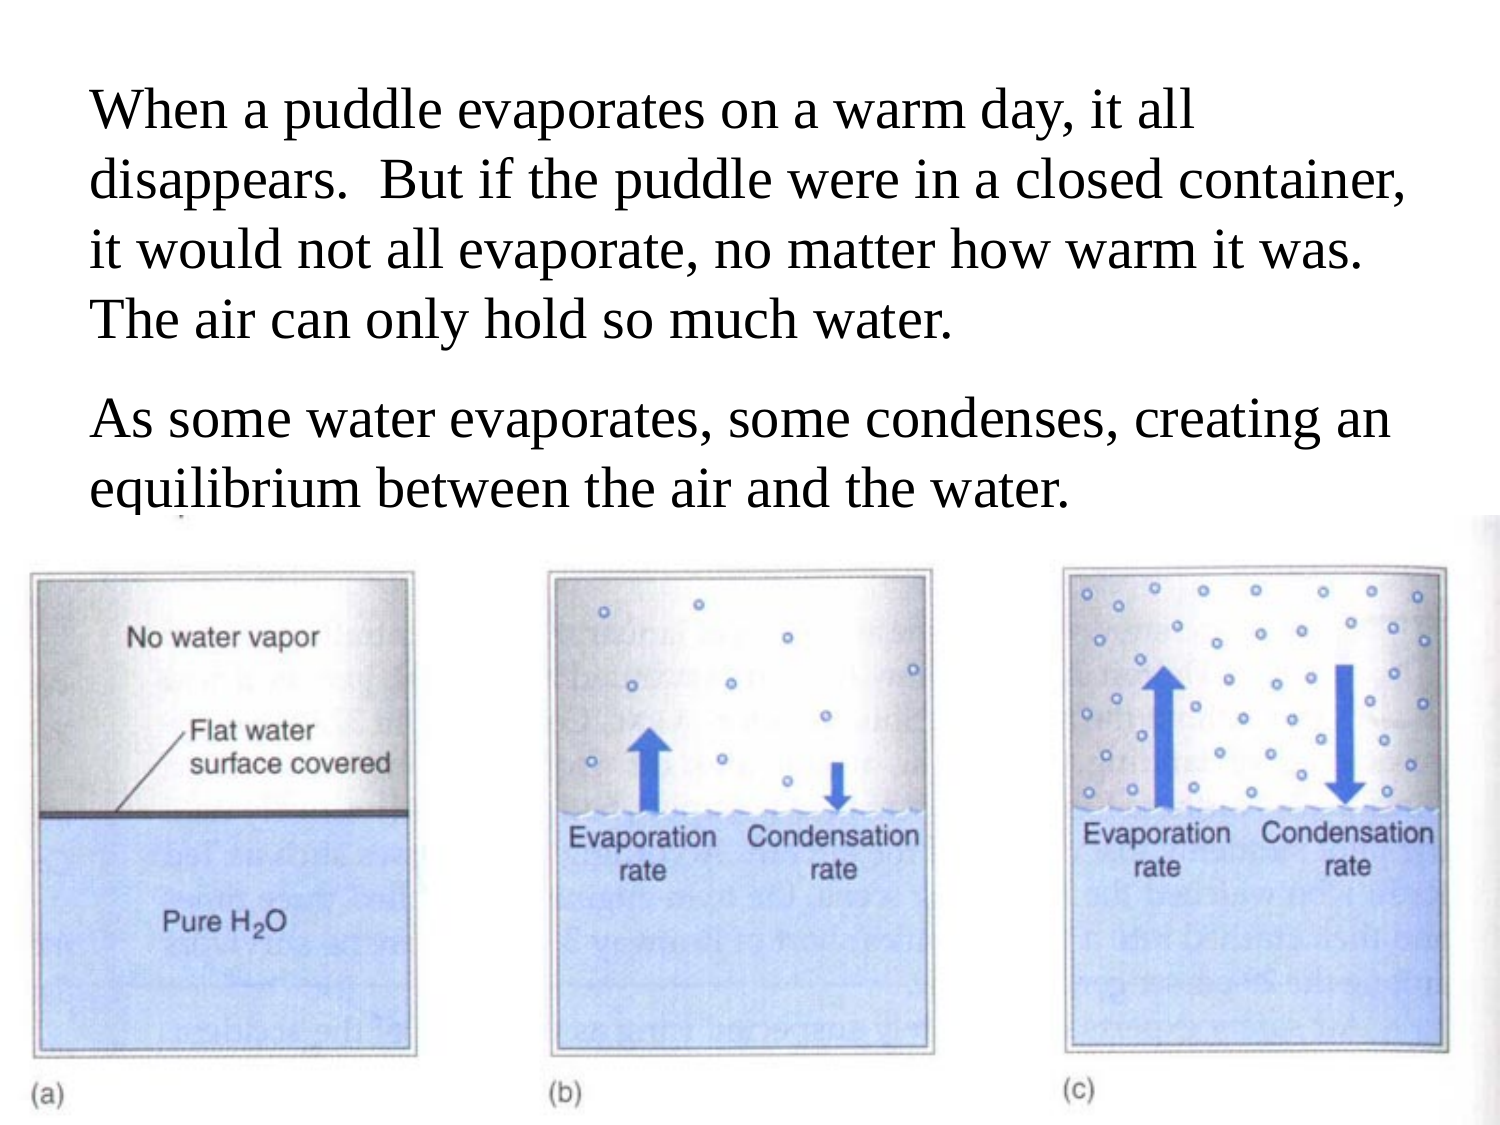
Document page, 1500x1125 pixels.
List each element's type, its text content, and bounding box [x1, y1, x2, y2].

picture [0, 515, 1500, 1125]
text_box When a puddle evaporates on a warm day, it all disappears. But if the puddle were in a closed container, it would not all evaporate, no matter how warm it was. The air can only hold so much water. As some water evaporates, some condenses, creating an equilibrium between the air and the water. [74, 62, 1438, 514]
